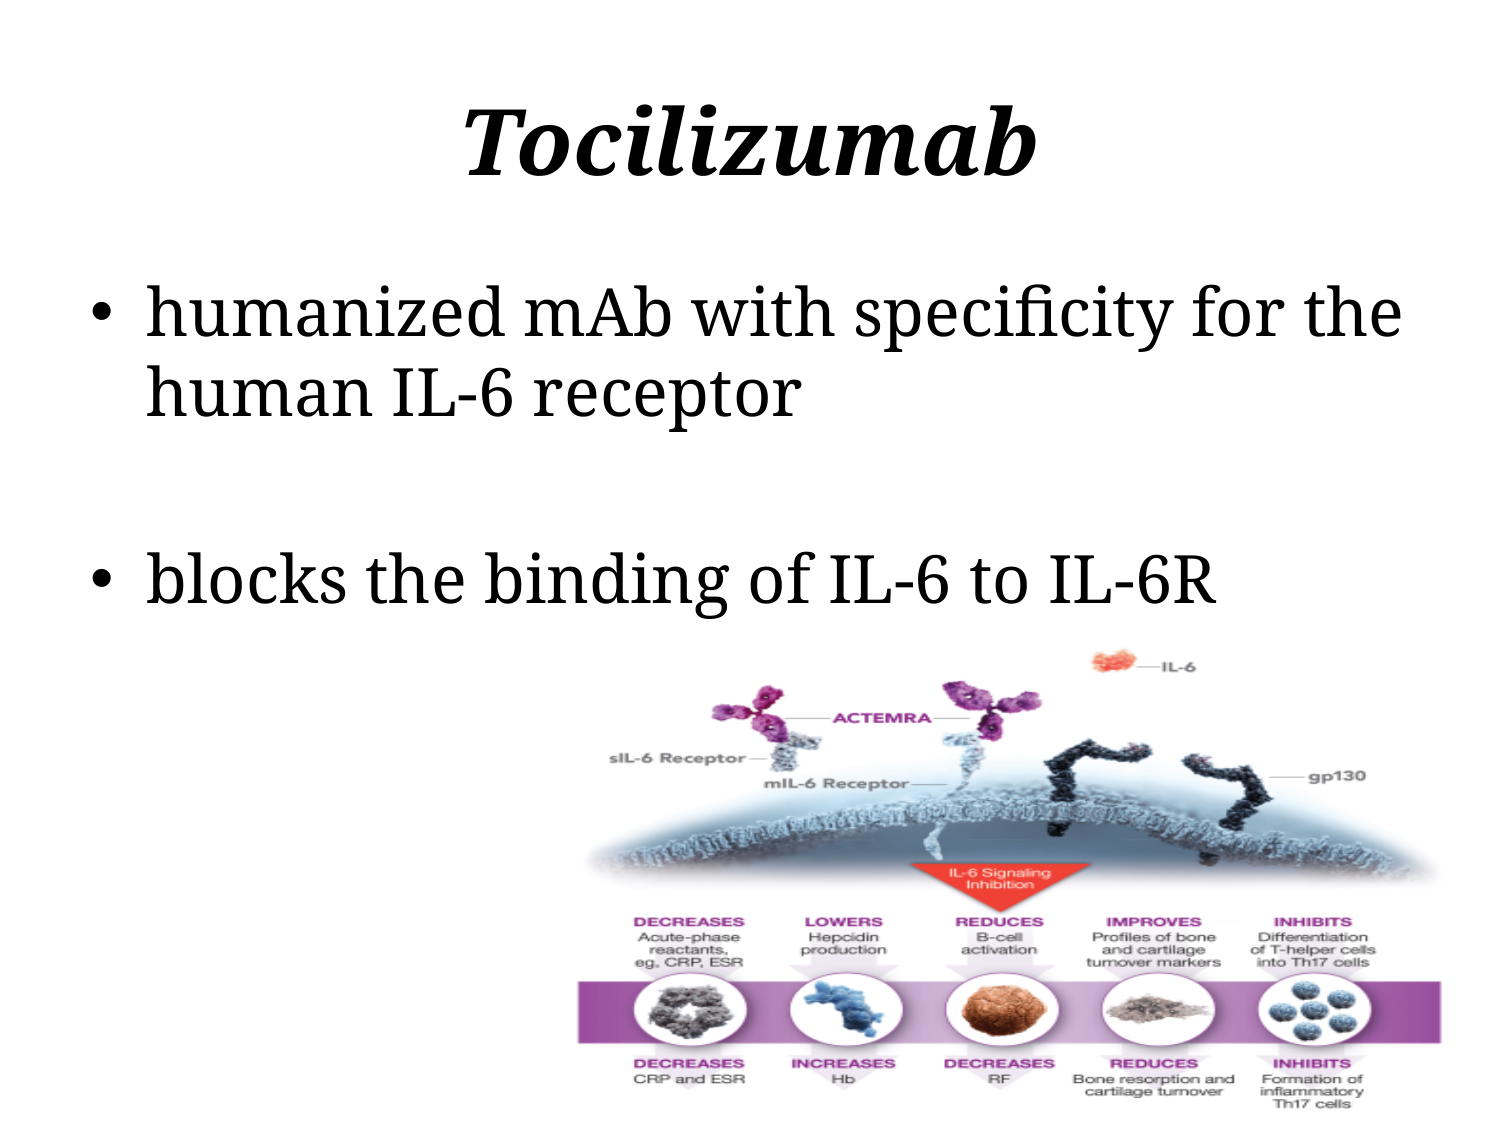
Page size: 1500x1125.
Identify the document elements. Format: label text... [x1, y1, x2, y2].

picture [549, 637, 1463, 1125]
list humanized mAb with specificity for the human IL-6 receptor blocks the binding of IL-6 to IL-6R [75, 262, 1425, 1005]
title Tocilizumab [75, 45, 1425, 233]
